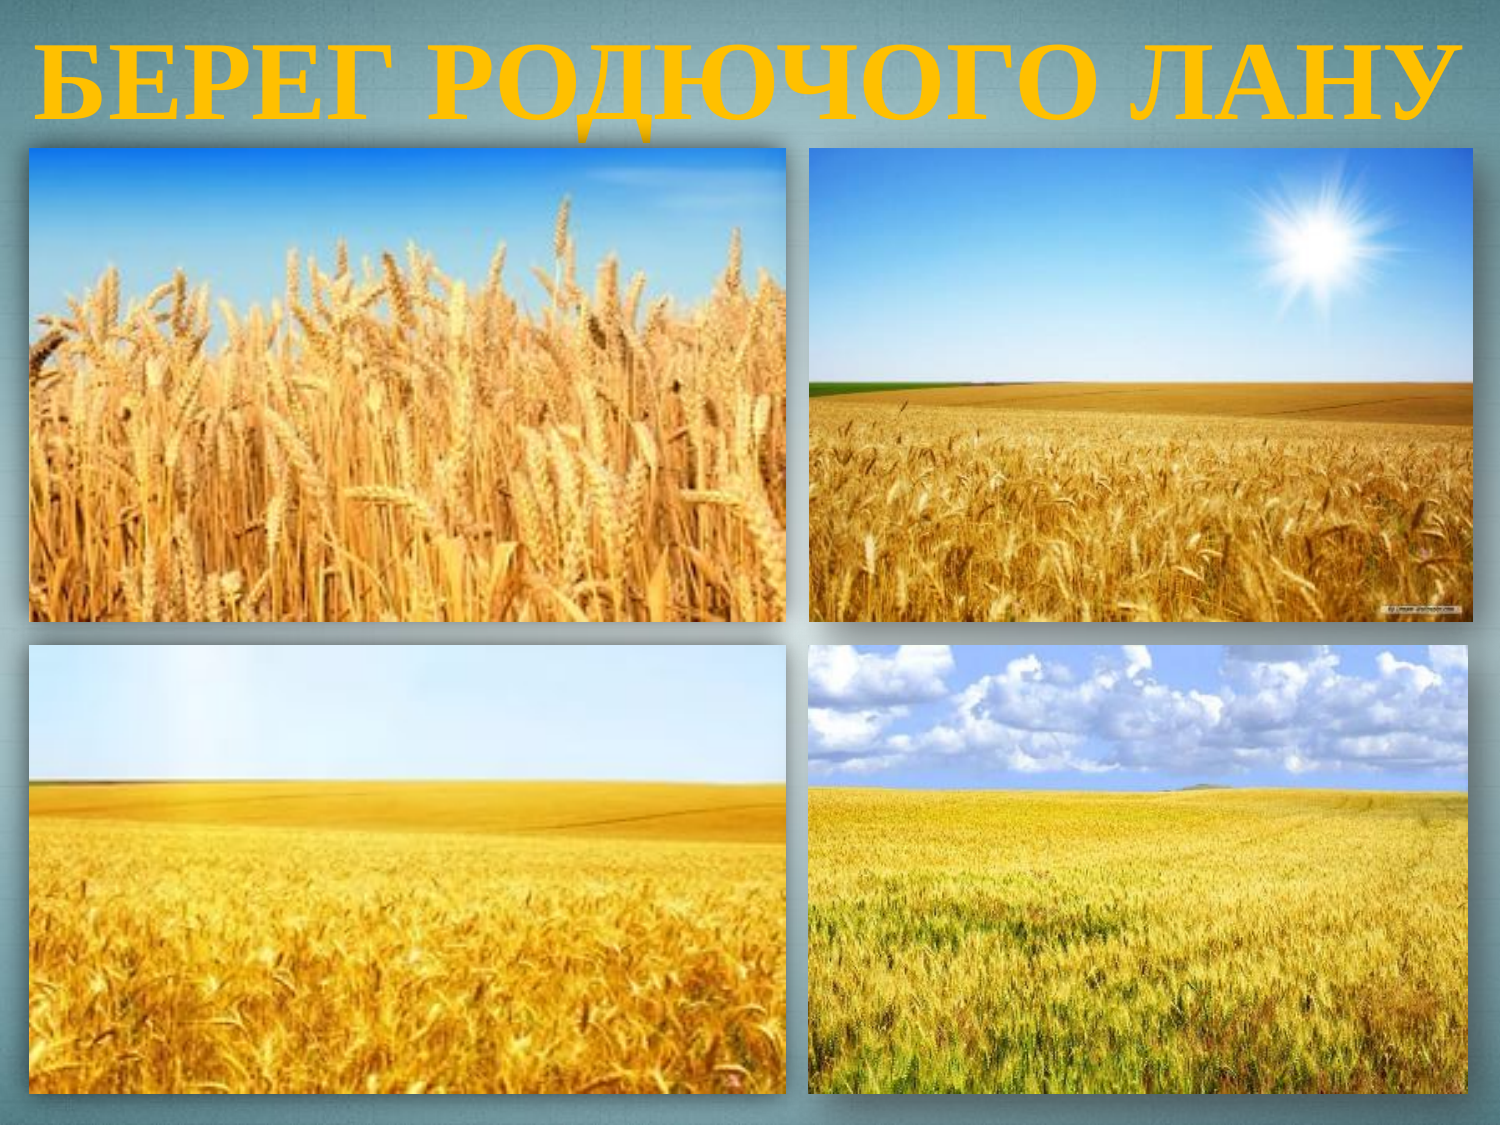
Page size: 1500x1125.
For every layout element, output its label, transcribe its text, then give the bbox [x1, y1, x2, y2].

picture [0, 148, 1500, 1125]
text_box БЕРЕГ РОДЮЧОГО ЛАНУ [0, 0, 1500, 150]
